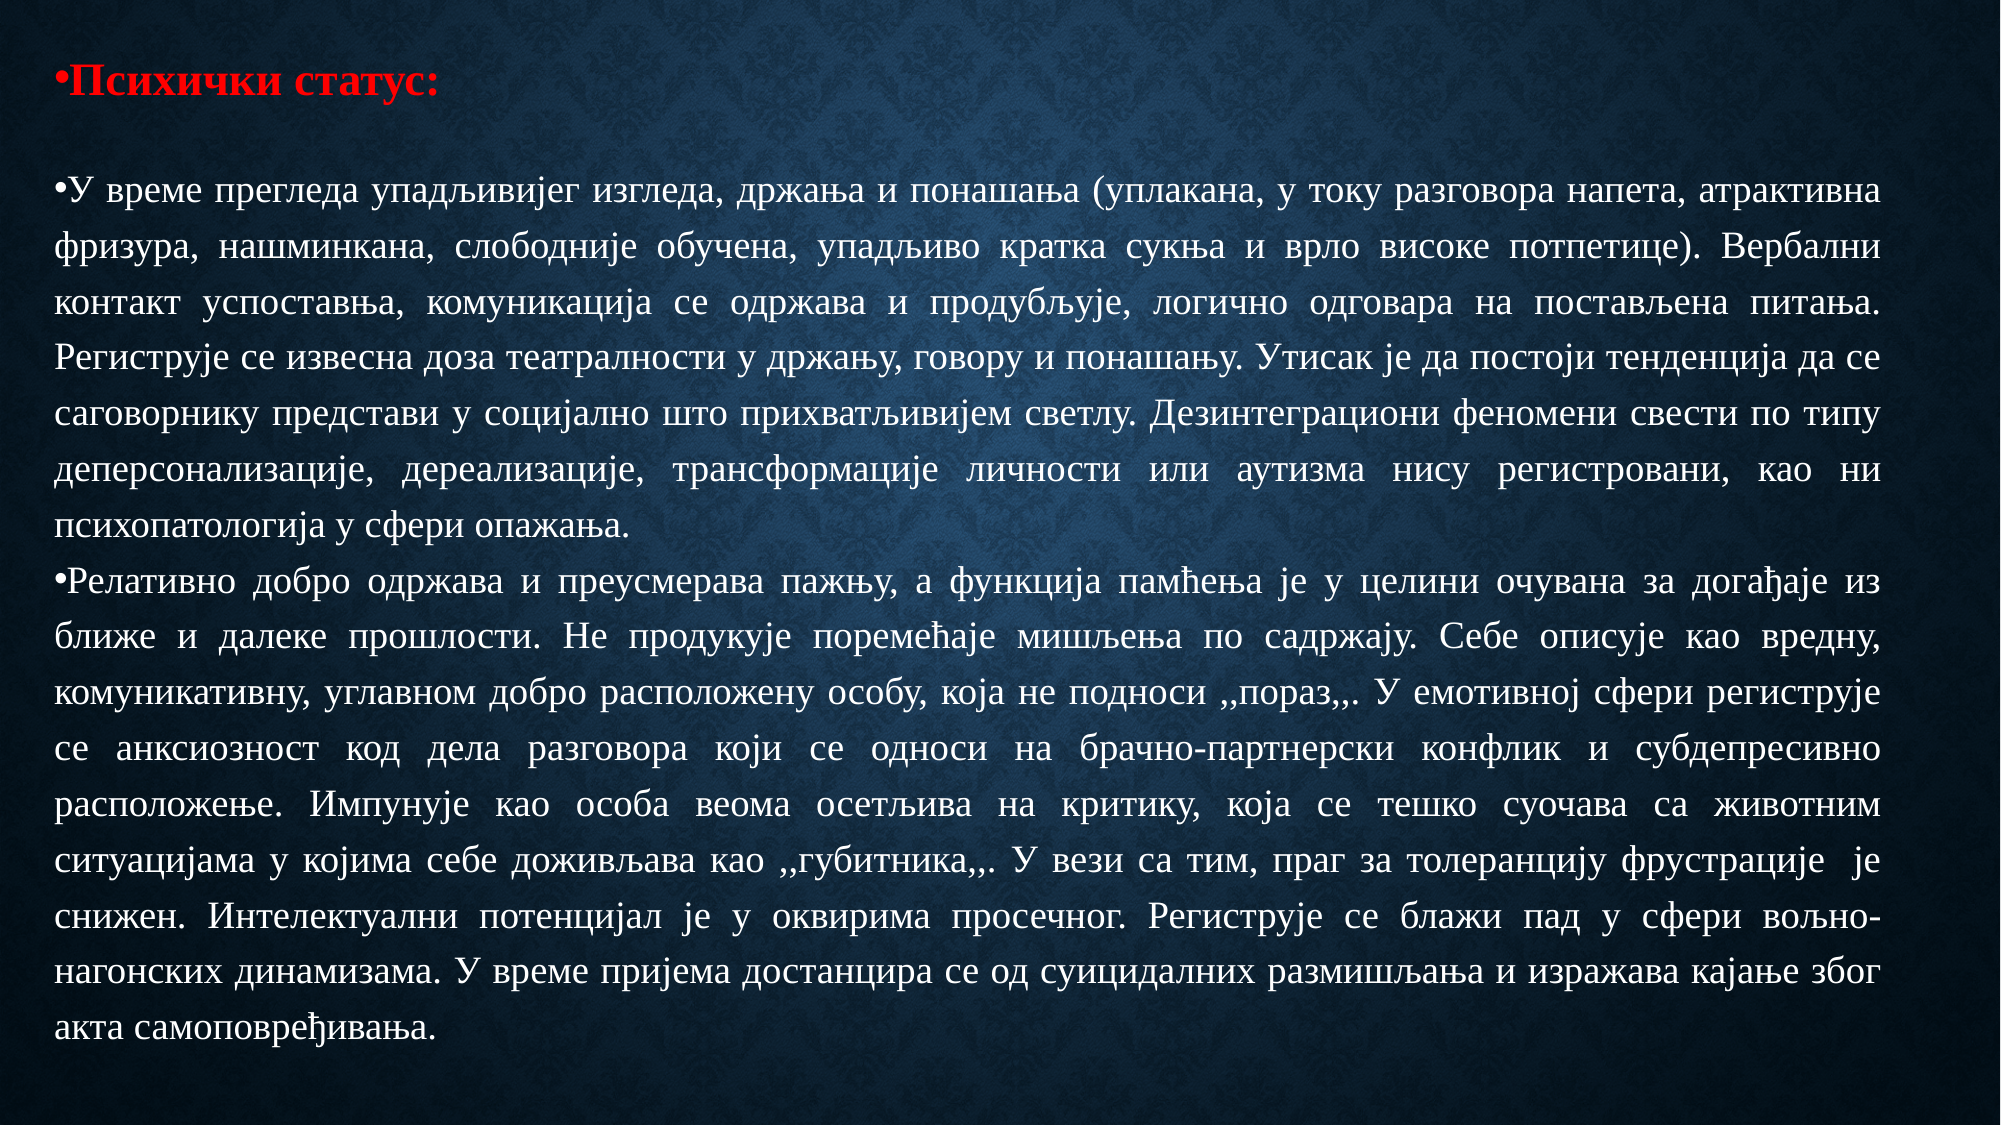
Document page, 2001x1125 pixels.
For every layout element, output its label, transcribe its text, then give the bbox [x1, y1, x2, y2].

list Психички статус: У време прегледа упадљивијег изгледа, држања и понашања (уплакана, у току разговора напета, атрактивна фризура, нашминкана, слободније обучена, упадљиво кратка сукња и врло високе потпетице). Вербални контакт успоставња, комуникација се одржава и продубљује, логично одговара на постављена питања. Региструје се извесна доза театралности у држању, говору и понашању. Утисак је да постоји тенденција да се саговорнику представи у социјално што прихватљивијем светлу. Дезинтеграциони феномени свести по типу деперсонализације, дереализације, трансформације личности или аутизма нису регистровани, као ни психопатологија у сфери опажања. Релативно добро одржава и преусмерава пажњу, а функција памћења је у целини очувана за догађаје из ближе и далеке прошлости. Не продукује поремећаје мишљења по садржају. Себе описује као вредну, комуникативну, углавном добро расположену особу, која не подноси ,,пораз,,. У емотивној сфери региструје се анксиозност код дела разговора који се односи на брачно-партнерски конфлик и субдепресивно расположење. Импунује као особа веома осетљива на критику, која се тешко суочава са животним ситуацијама у којима себе доживљава као ,,губитника,,. У вези са тим, праг за толеранцију фрустрације је снижен. Интелектуални потенцијал је у оквирима просечног. Региструје се блажи пад у сфери вољно-нагонских динамизама. У време пријема достанцира се од суицидалних размишљања и изражава кајање због акта самоповређивања. [39, 29, 1900, 1057]
